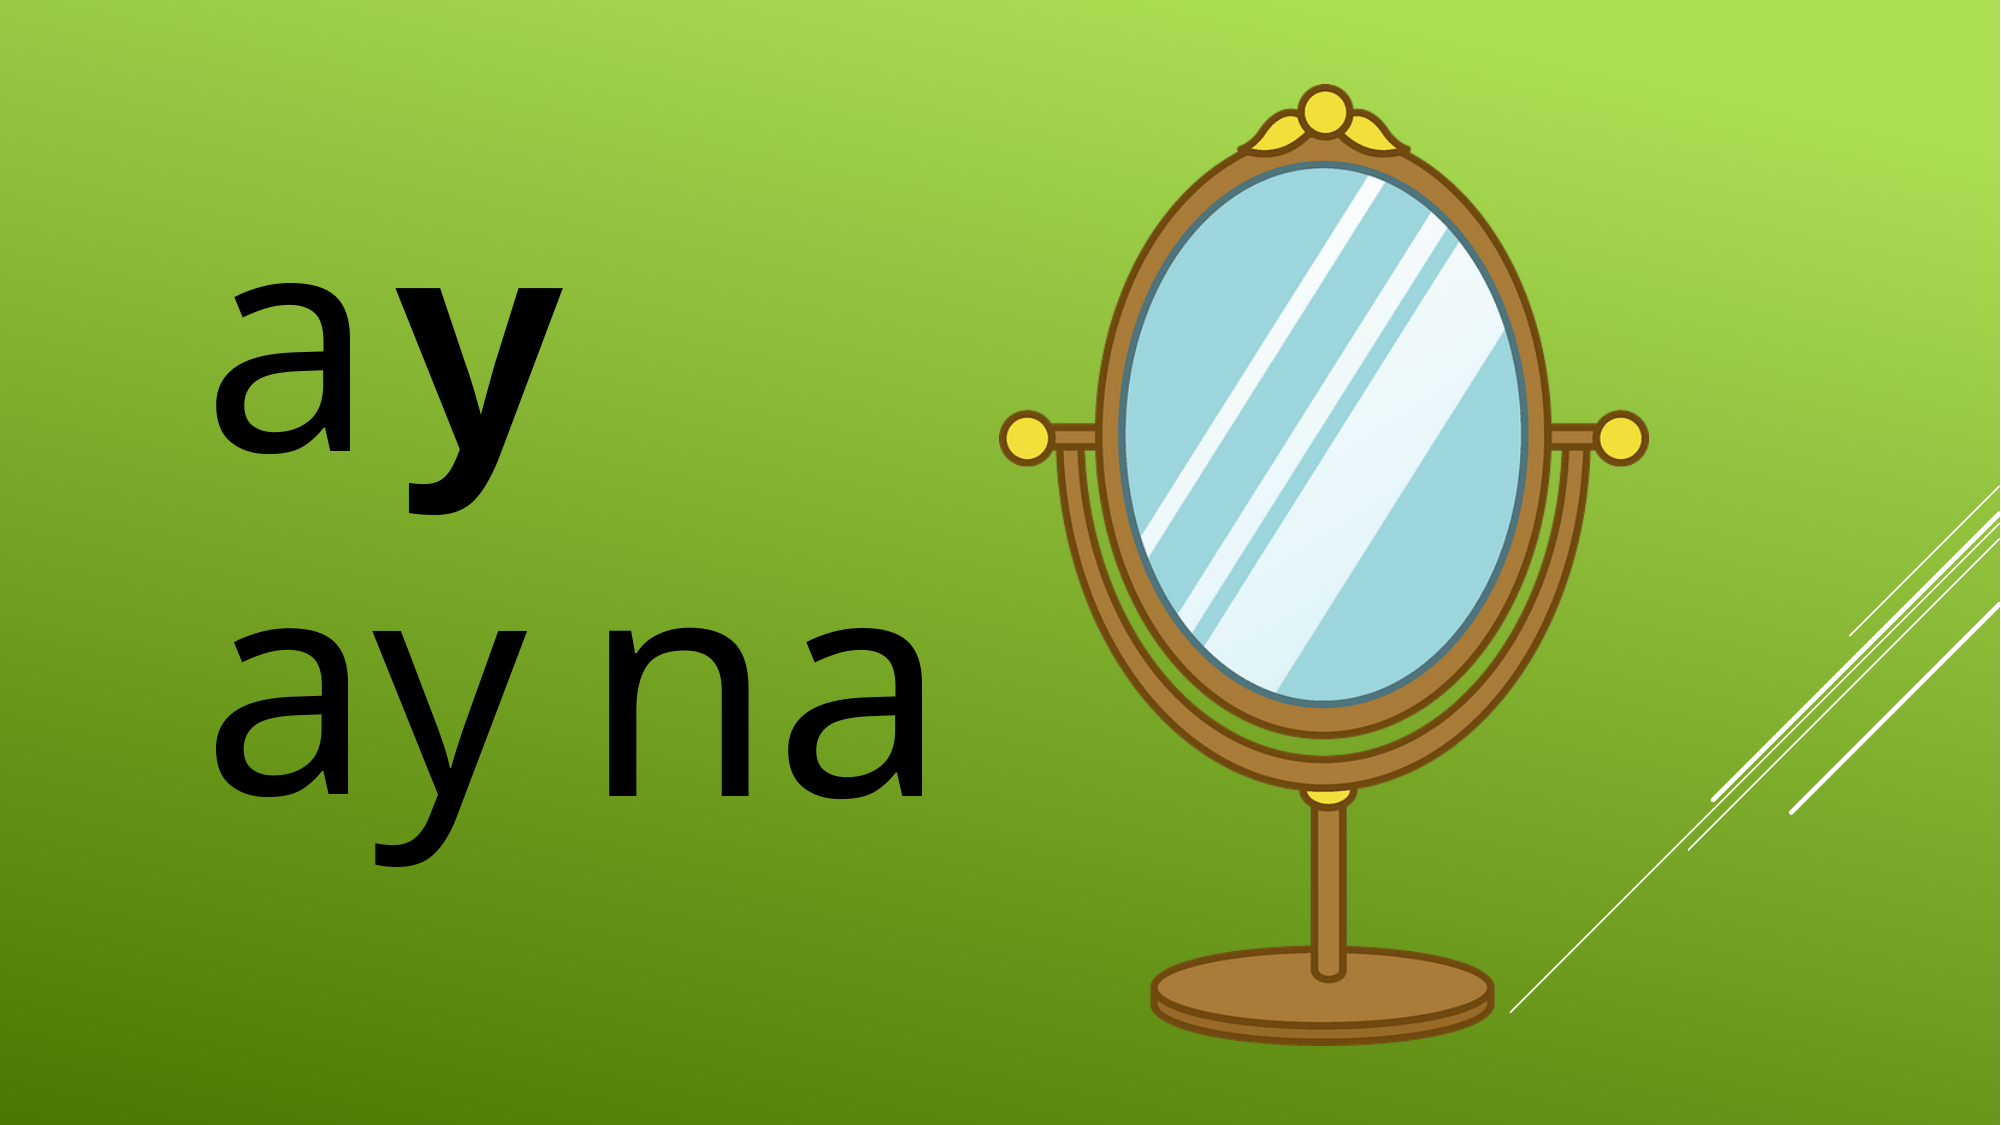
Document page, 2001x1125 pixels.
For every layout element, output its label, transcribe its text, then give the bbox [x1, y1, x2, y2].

picture [999, 83, 1649, 1046]
list a [187, 135, 378, 480]
text_box y [378, 135, 650, 480]
text_box na [568, 480, 999, 866]
text_box ay [187, 480, 568, 866]
